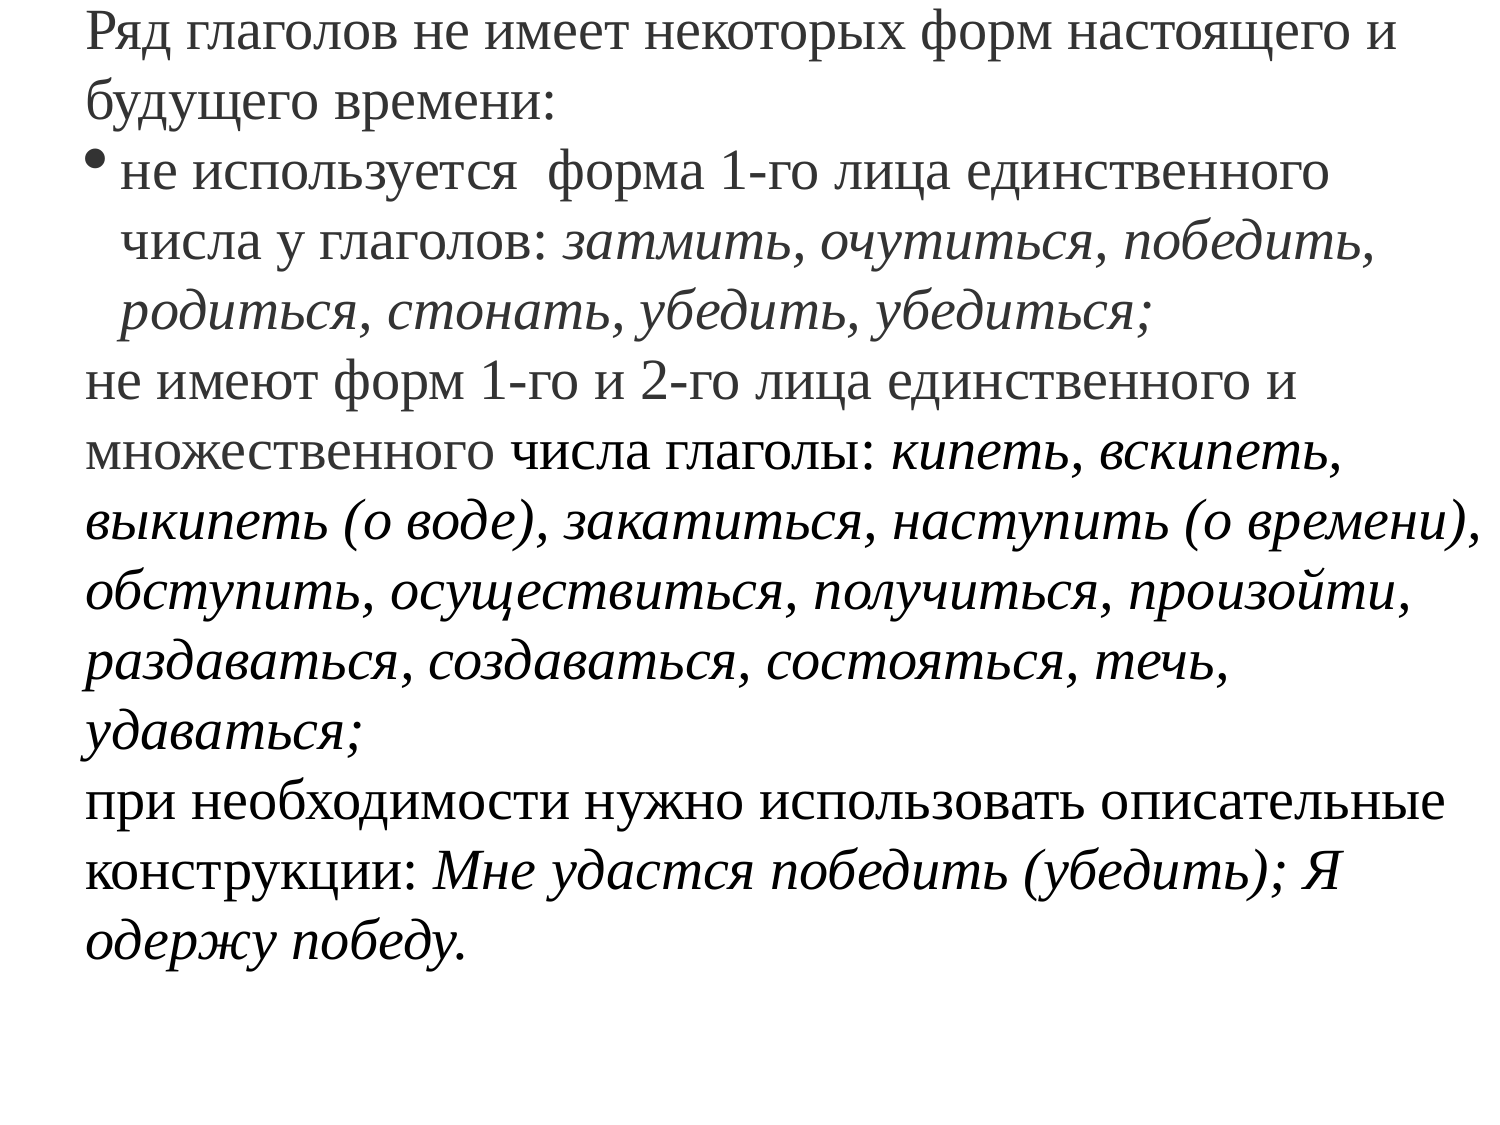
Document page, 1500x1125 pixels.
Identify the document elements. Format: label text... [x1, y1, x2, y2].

text_box Ряд глаголов не имеет некоторых форм настоящего и будущего времени: не используется форма 1-го лица единственного числа у глаголов: затмить, очутиться, победить, родиться, стонать, убедить, убедиться; не имеют форм 1-го и 2-го лица единственного и множественного числа глаголы: кипеть, вскипеть, выкипеть (о воде), закатиться, наступить (о времени), обступить, осуществиться, получиться, произойти, раздаваться, создаваться, состояться, течь, удаваться; при необходимости нужно использовать описательные конструкции: Мне удастся победить (убедить); Я одержу победу. [70, 0, 1500, 1049]
